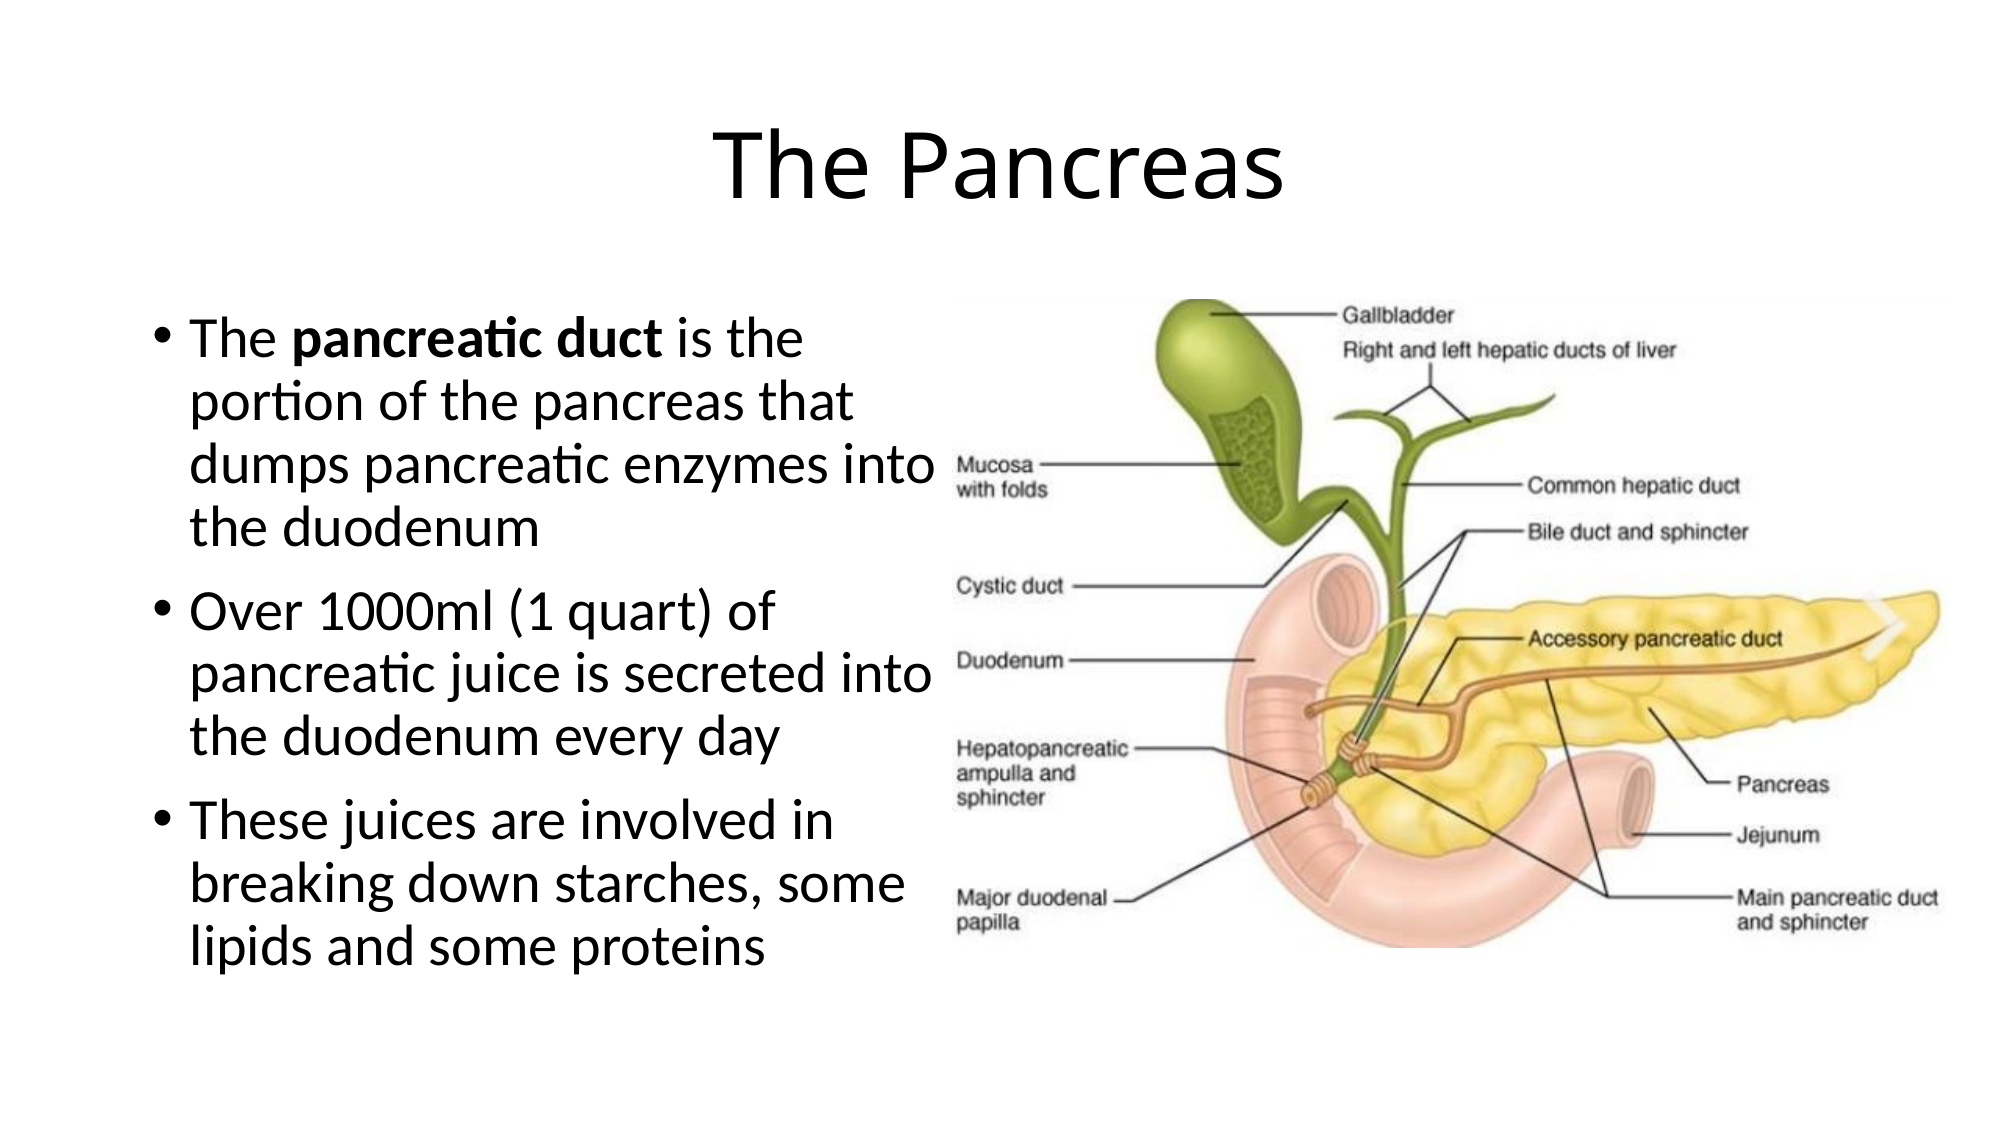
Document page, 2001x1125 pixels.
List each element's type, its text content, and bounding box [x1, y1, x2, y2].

list The pancreatic duct is the portion of the pancreas that dumps pancreatic enzymes into the duodenum Over 1000ml (1 quart) of pancreatic juice is secreted into the duodenum every day These juices are involved in breaking down starches, some lipids and some proteins [137, 299, 988, 1014]
title The Pancreas [137, 59, 1863, 278]
picture [952, 299, 1948, 948]
